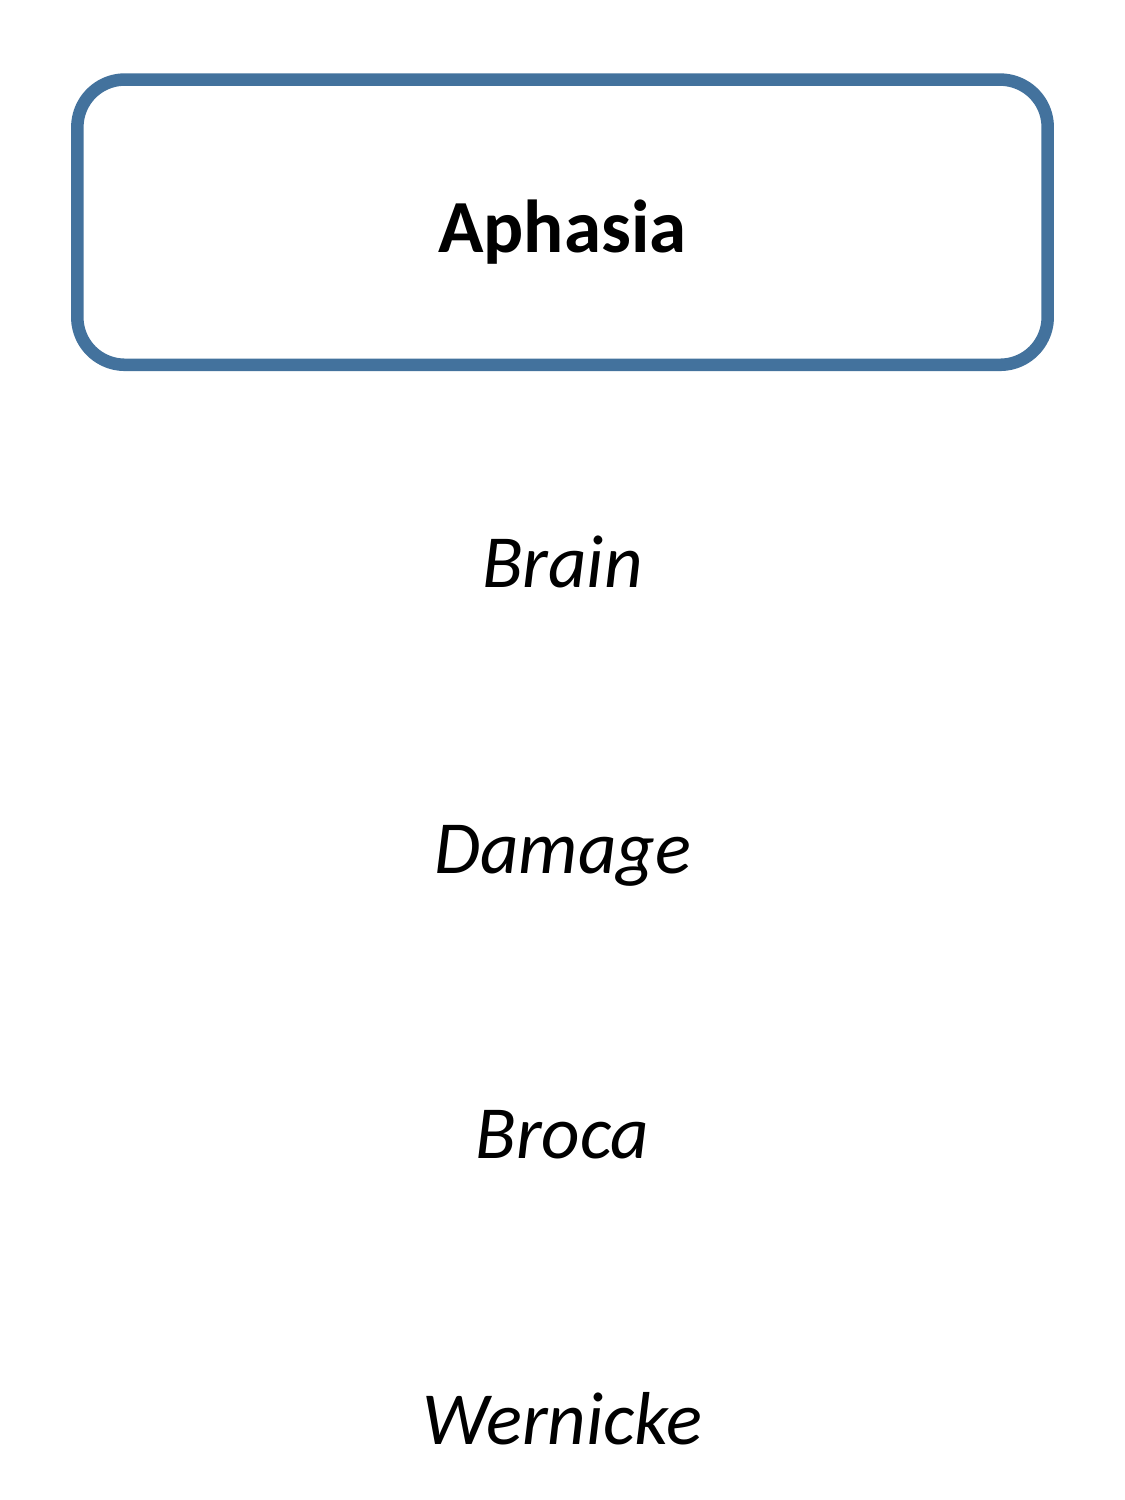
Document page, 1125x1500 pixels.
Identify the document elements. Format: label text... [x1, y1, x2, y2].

text_box Aphasia [76, 78, 1049, 366]
list Brain Damage Broca Wernicke [77, 399, 1048, 1352]
